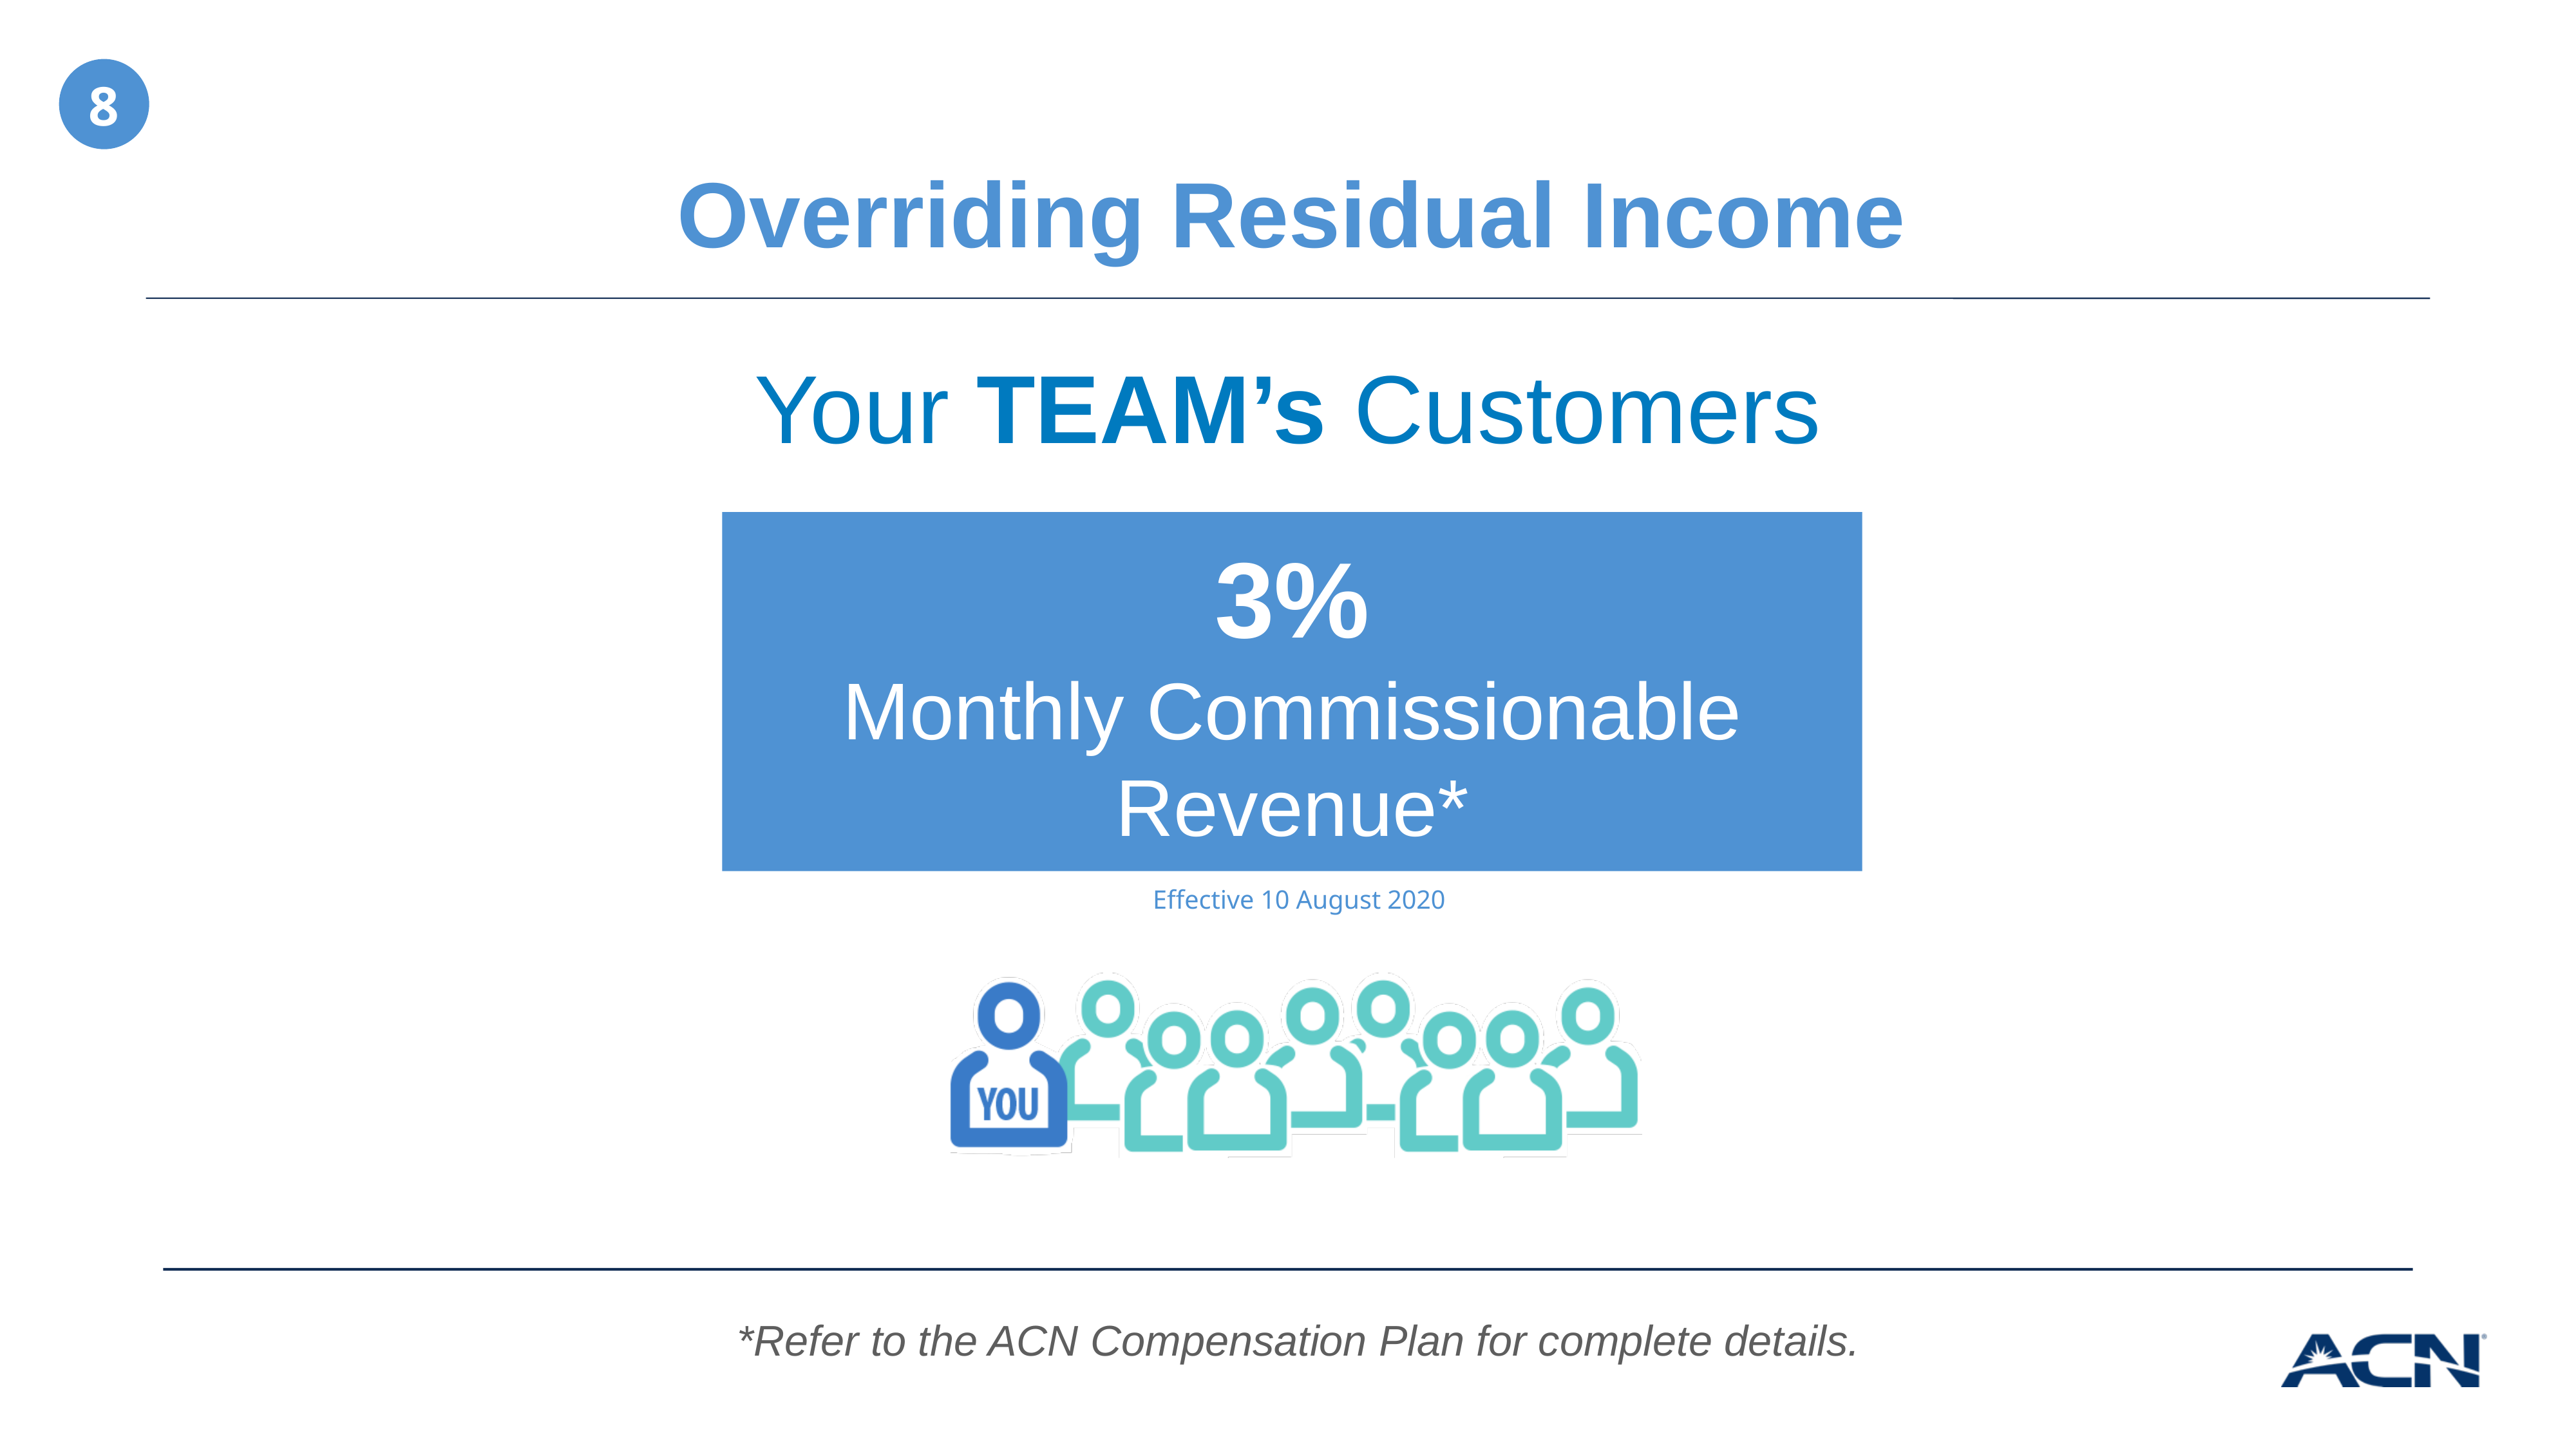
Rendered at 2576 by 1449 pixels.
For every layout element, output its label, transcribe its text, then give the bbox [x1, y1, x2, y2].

text_box [83, 144, 125, 149]
text_box [59, 65, 81, 143]
text_box Effective 10 August 2020 [1079, 857, 1520, 922]
picture [2281, 1331, 2496, 1387]
text_box Your TEAM’s Customers [744, 408, 1832, 468]
text_box 3% Monthly Commissionable Revenue* [721, 511, 1864, 873]
text_box *Refer to the ACN Compensation Plan for complete details. [730, 1305, 1869, 1372]
text_box [128, 65, 149, 143]
text_box Overriding Residual Income [669, 169, 1915, 273]
text_box [84, 59, 124, 64]
text_box 8 [81, 64, 128, 144]
picture [942, 947, 1642, 1164]
